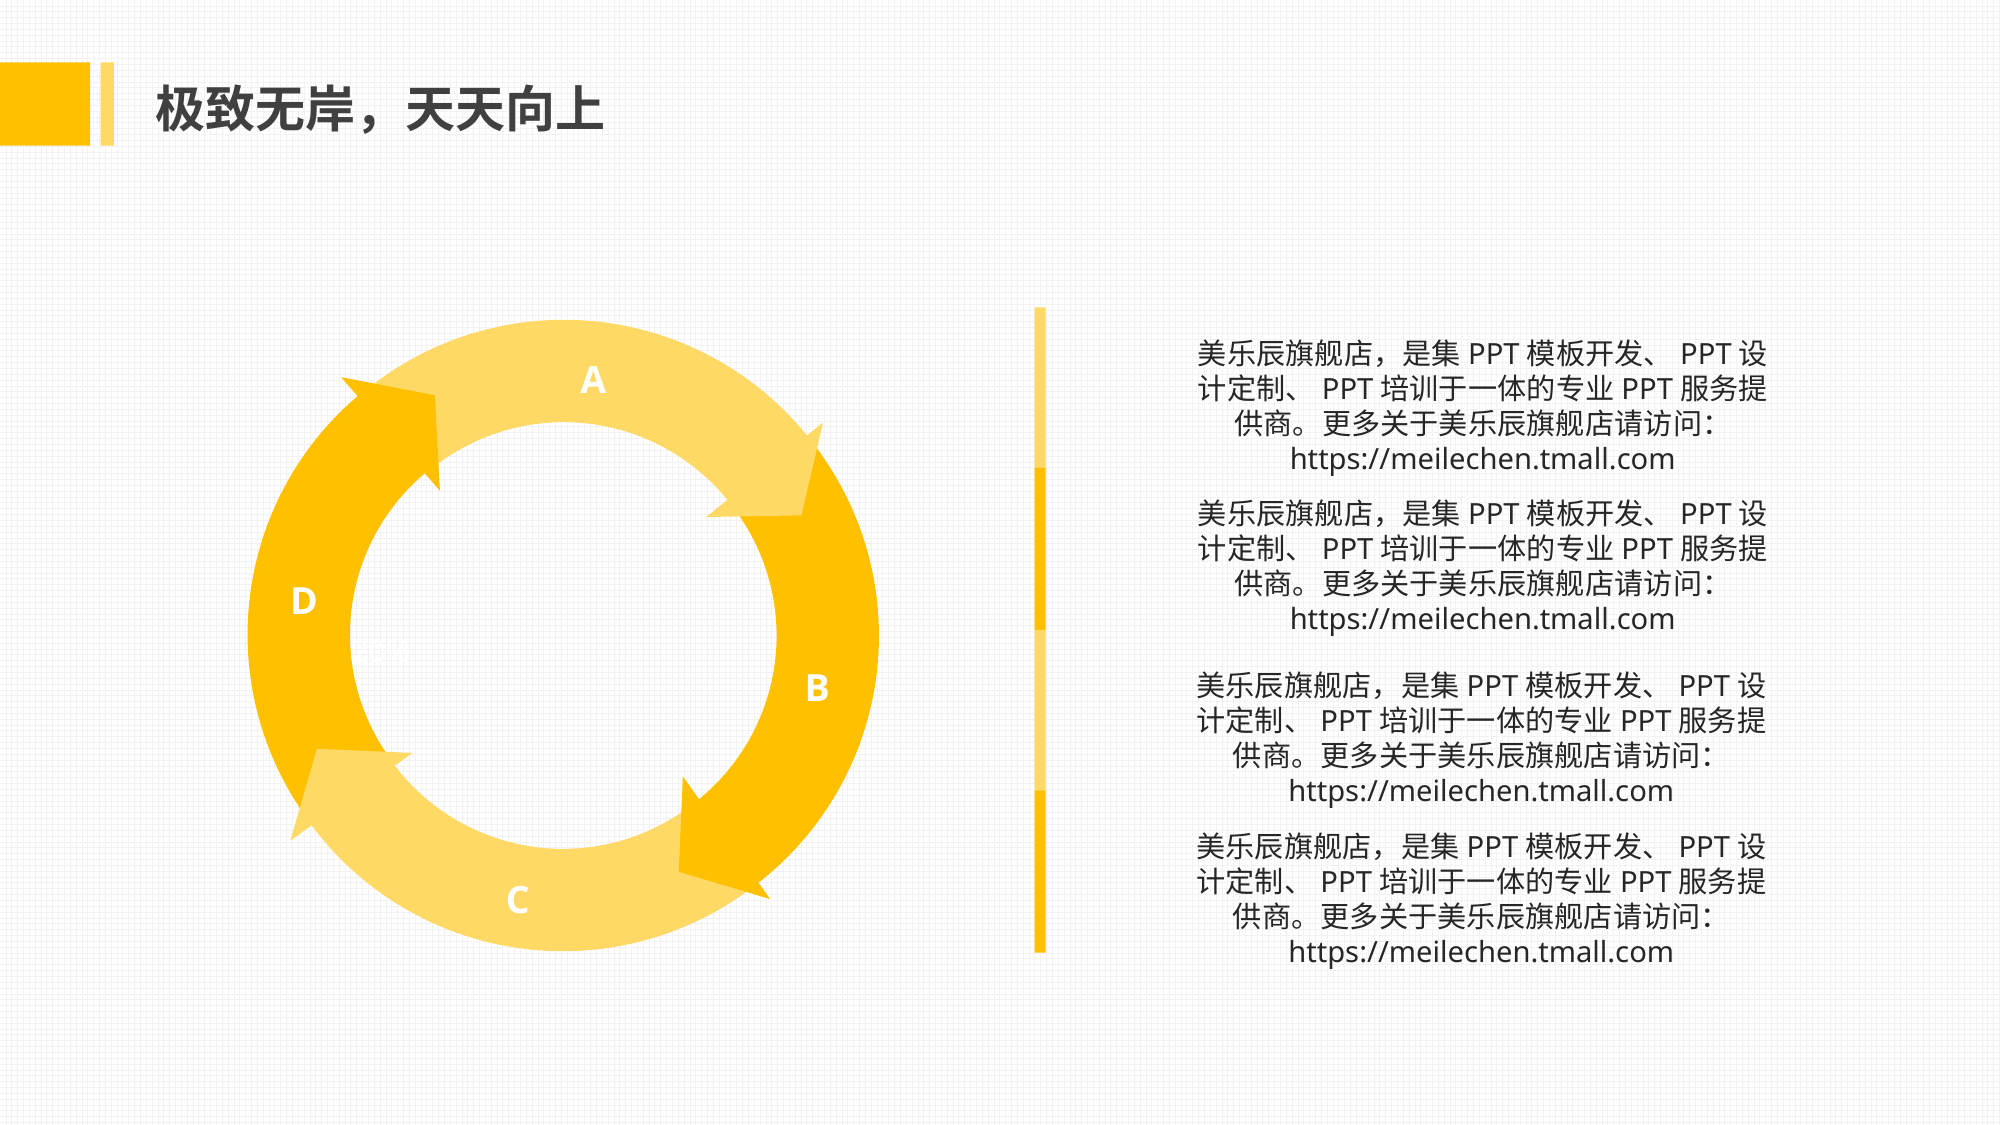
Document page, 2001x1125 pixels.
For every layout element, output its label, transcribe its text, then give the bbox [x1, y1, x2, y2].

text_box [247, 319, 879, 952]
text_box 美乐辰旗舰店，是集PPT模板开发、PPT设计定制、PPT培训于一体的专业PPT服务提供商。更多关于美乐辰旗舰店请访问： https://meilechen.tmall.com [1170, 820, 1793, 976]
text_box 极致无岸，天天向上 [140, 69, 633, 145]
text_box 美乐辰旗舰店，是集PPT模板开发、PPT设计定制、PPT培训于一体的专业PPT服务提供商。更多关于美乐辰旗舰店请访问： https://meilechen.tmall.com [1170, 660, 1793, 815]
text_box 美乐辰旗舰店，是集PPT模板开发、PPT设计定制、PPT培训于一体的专业PPT服务提供商。更多关于美乐辰旗舰店请访问： https://meilechen.tmall.com [1171, 327, 1794, 483]
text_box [0, 62, 115, 146]
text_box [1034, 307, 1046, 953]
text_box 美乐辰旗舰店，是集PPT模板开发、PPT设计定制、PPT培训于一体的专业PPT服务提供商。更多关于美乐辰旗舰店请访问： https://meilechen.tmall.com [1171, 488, 1794, 643]
